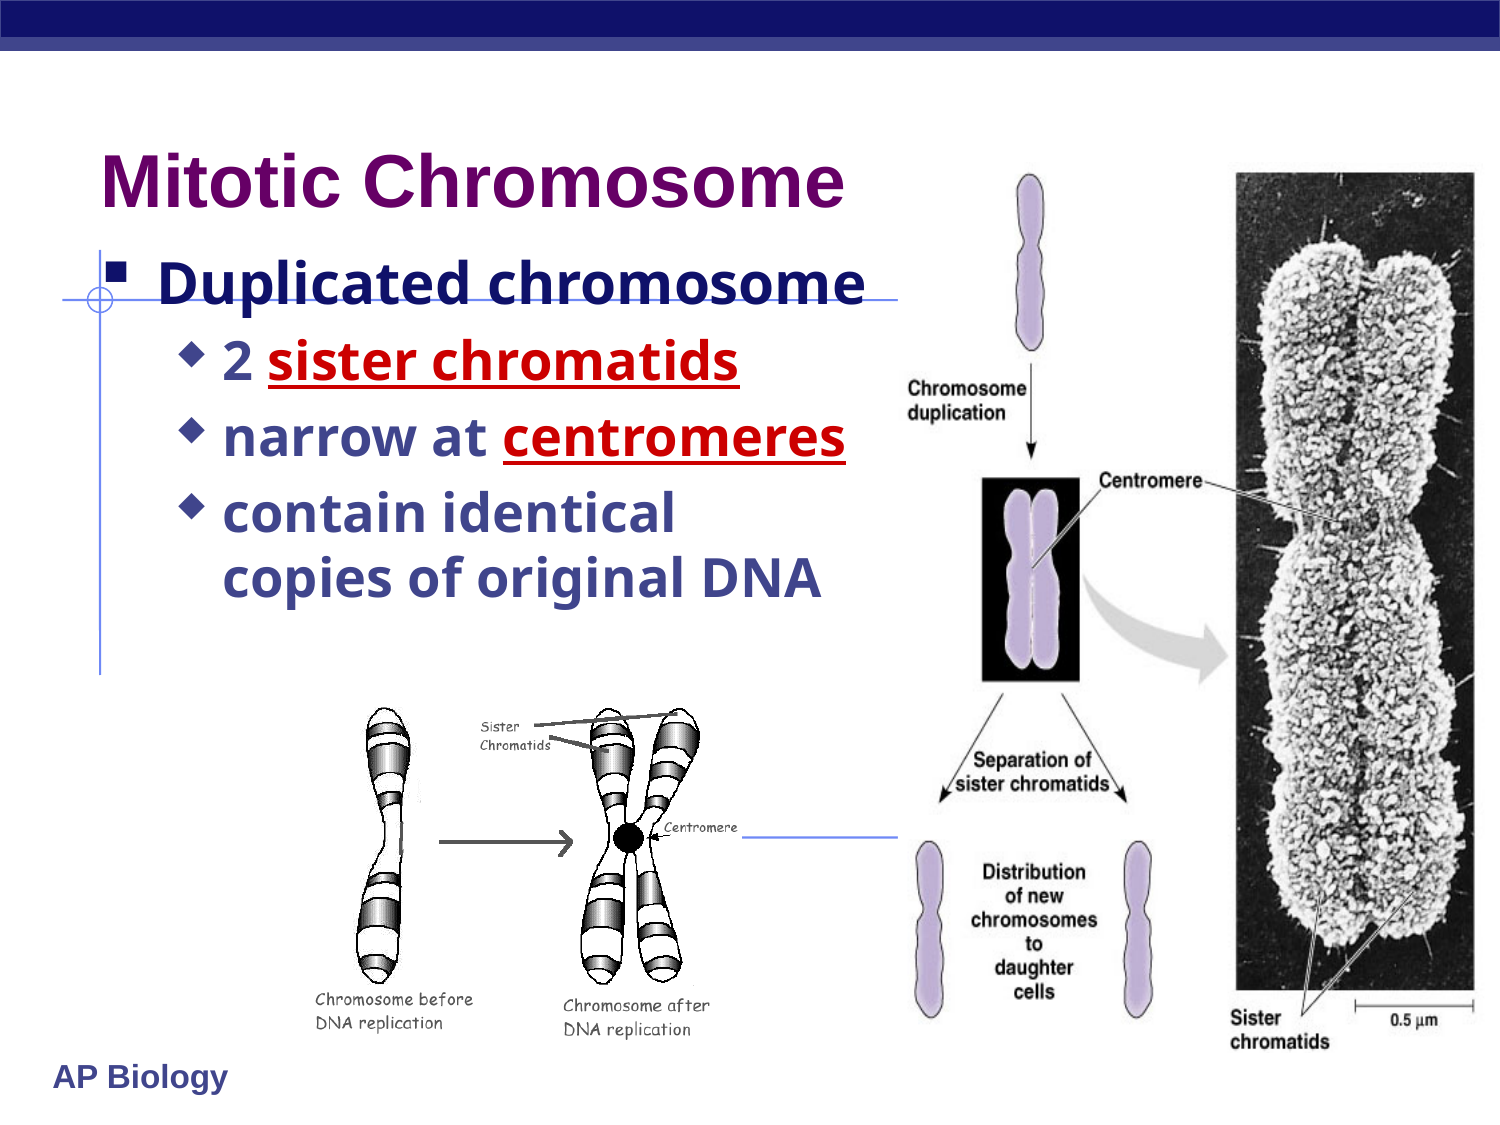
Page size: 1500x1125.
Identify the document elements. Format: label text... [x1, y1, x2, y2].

title Mitotic Chromosome [85, 124, 1239, 238]
picture [897, 162, 1488, 1053]
picture [297, 699, 743, 1053]
text_box Duplicated chromosome 2 sister chromatids narrow at centromeres contain identical copies of original DNA [85, 238, 892, 680]
